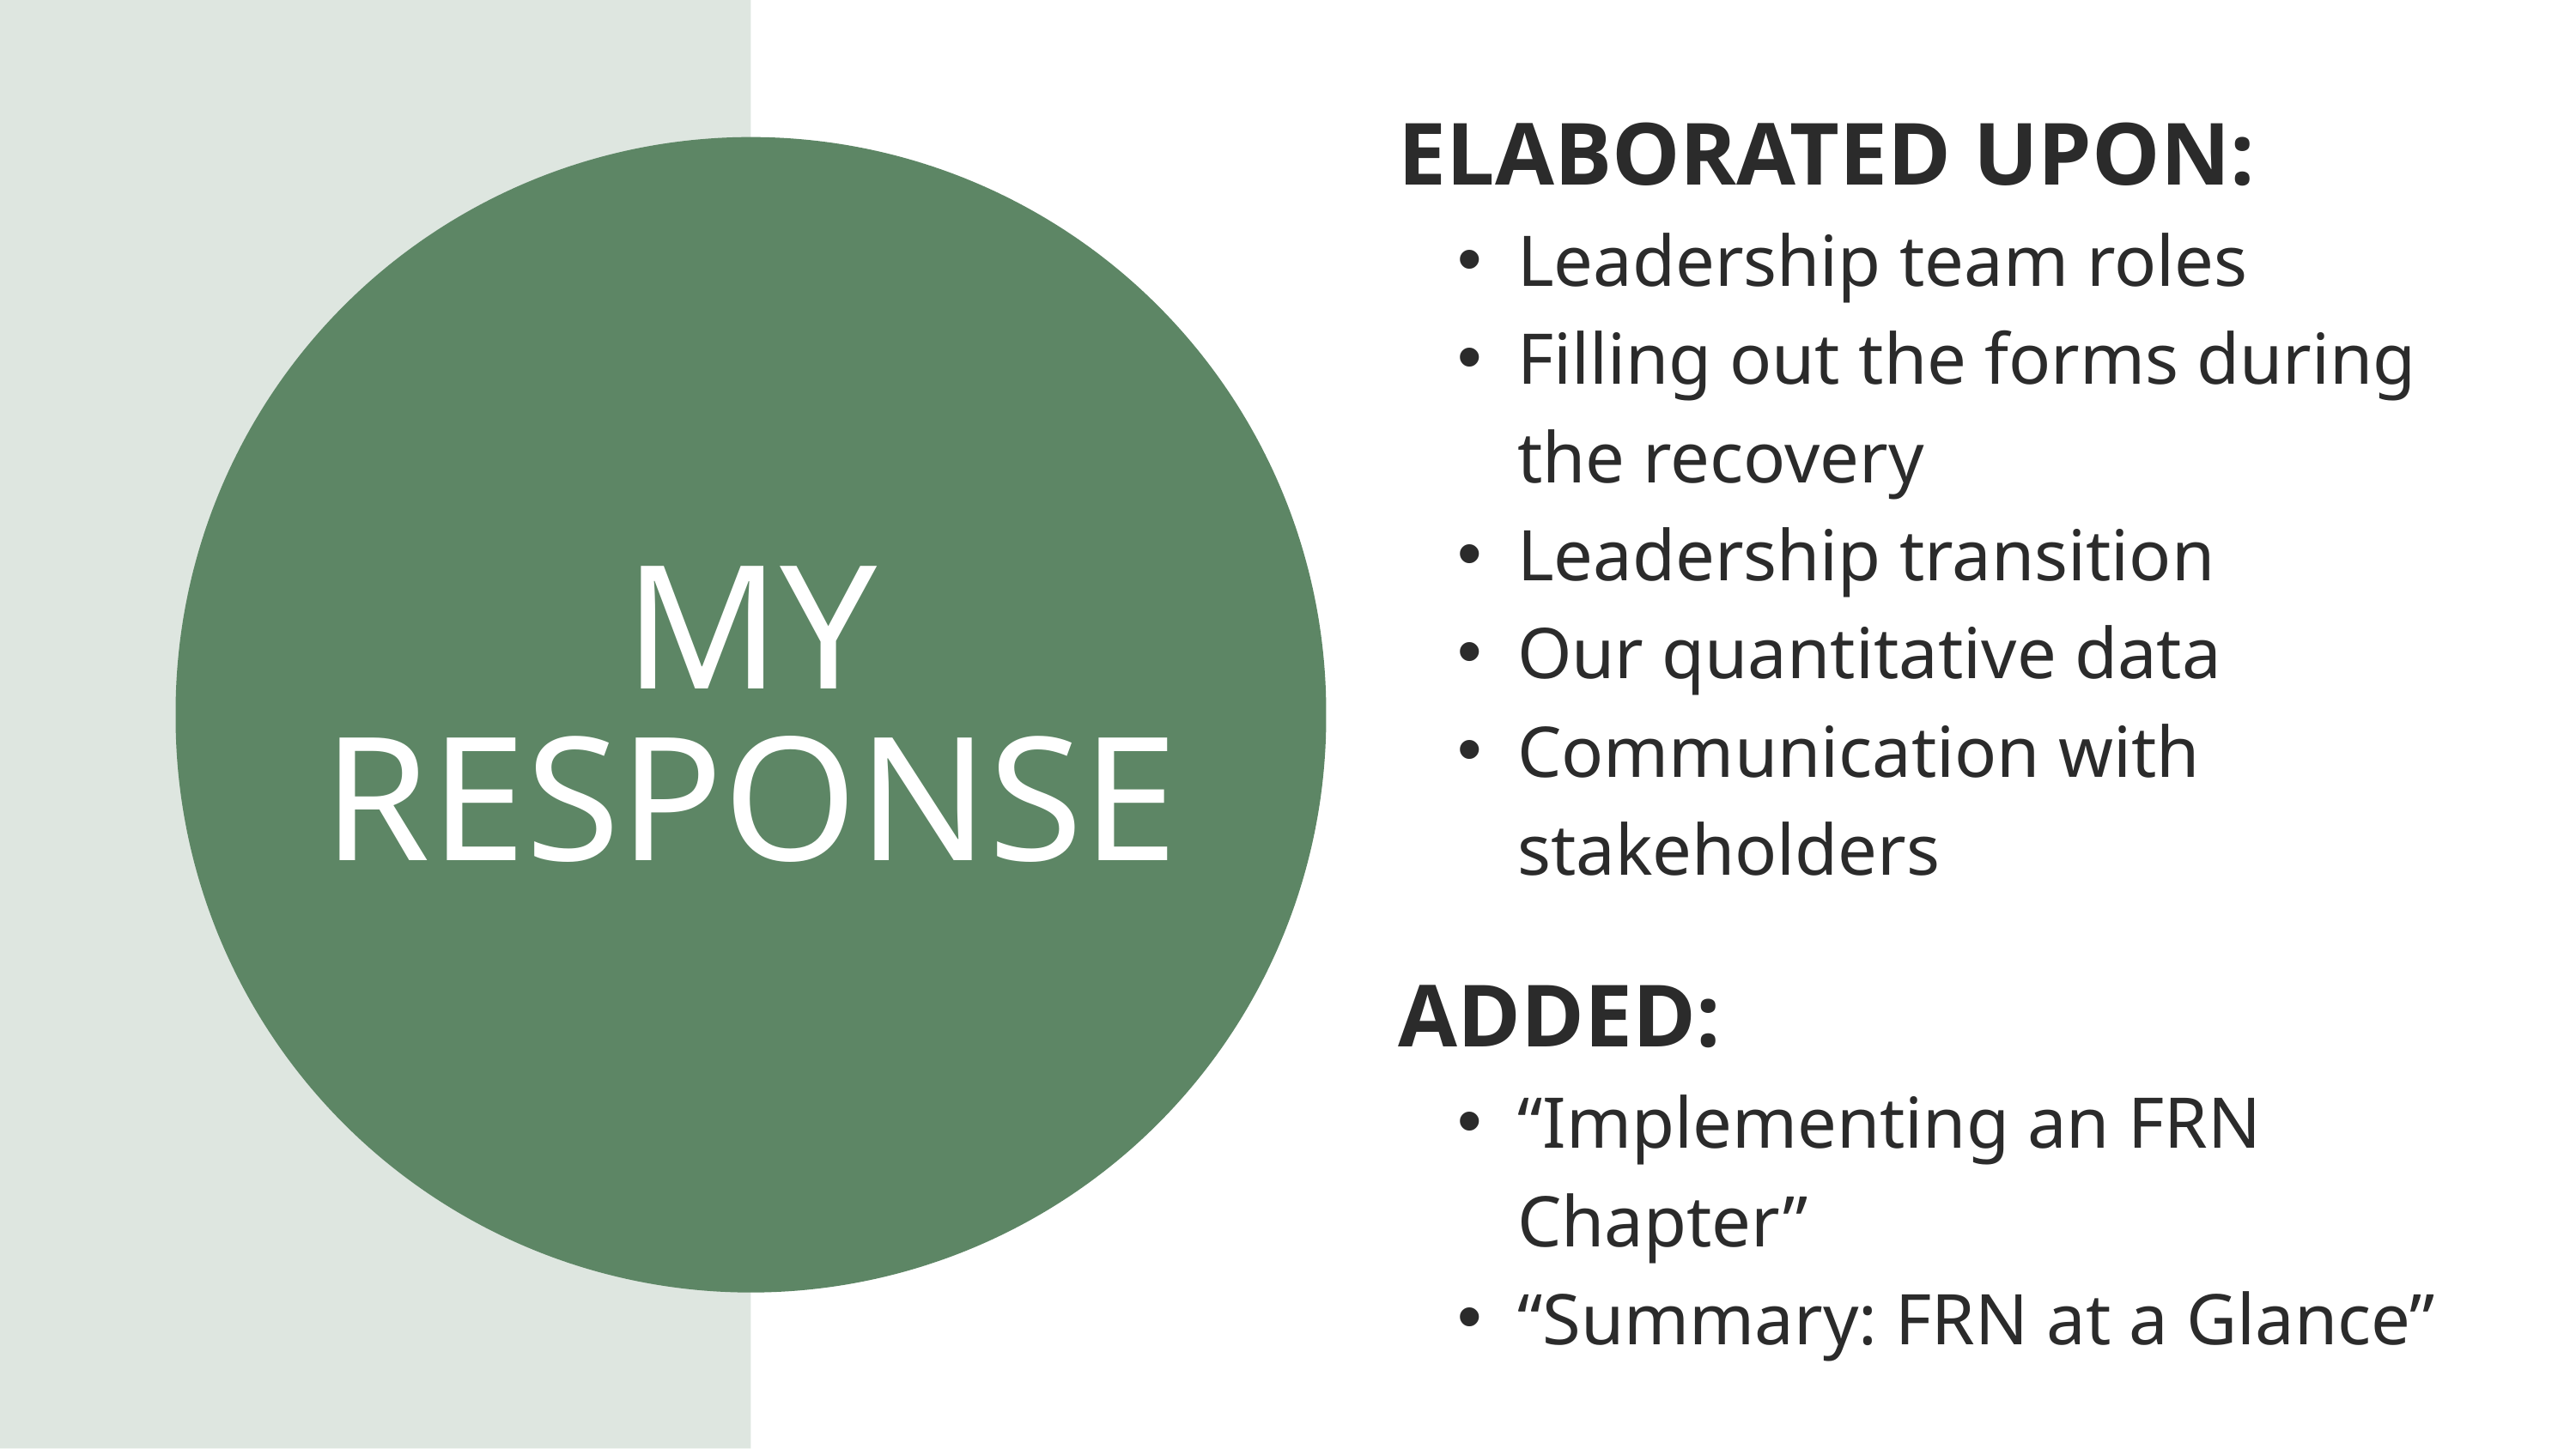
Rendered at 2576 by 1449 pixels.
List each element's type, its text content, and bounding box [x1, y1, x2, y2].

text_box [175, 139, 1327, 1290]
text_box ELABORATED UPON: Leadership team roles Filling out the forms during the recovery Leadership transition Our quantitative data Communication with stakeholders ADDED: “Implementing an FRN Chapter” “Summary: FRN at a Glance” [1398, 82, 2495, 1359]
text_box [0, 0, 751, 1449]
